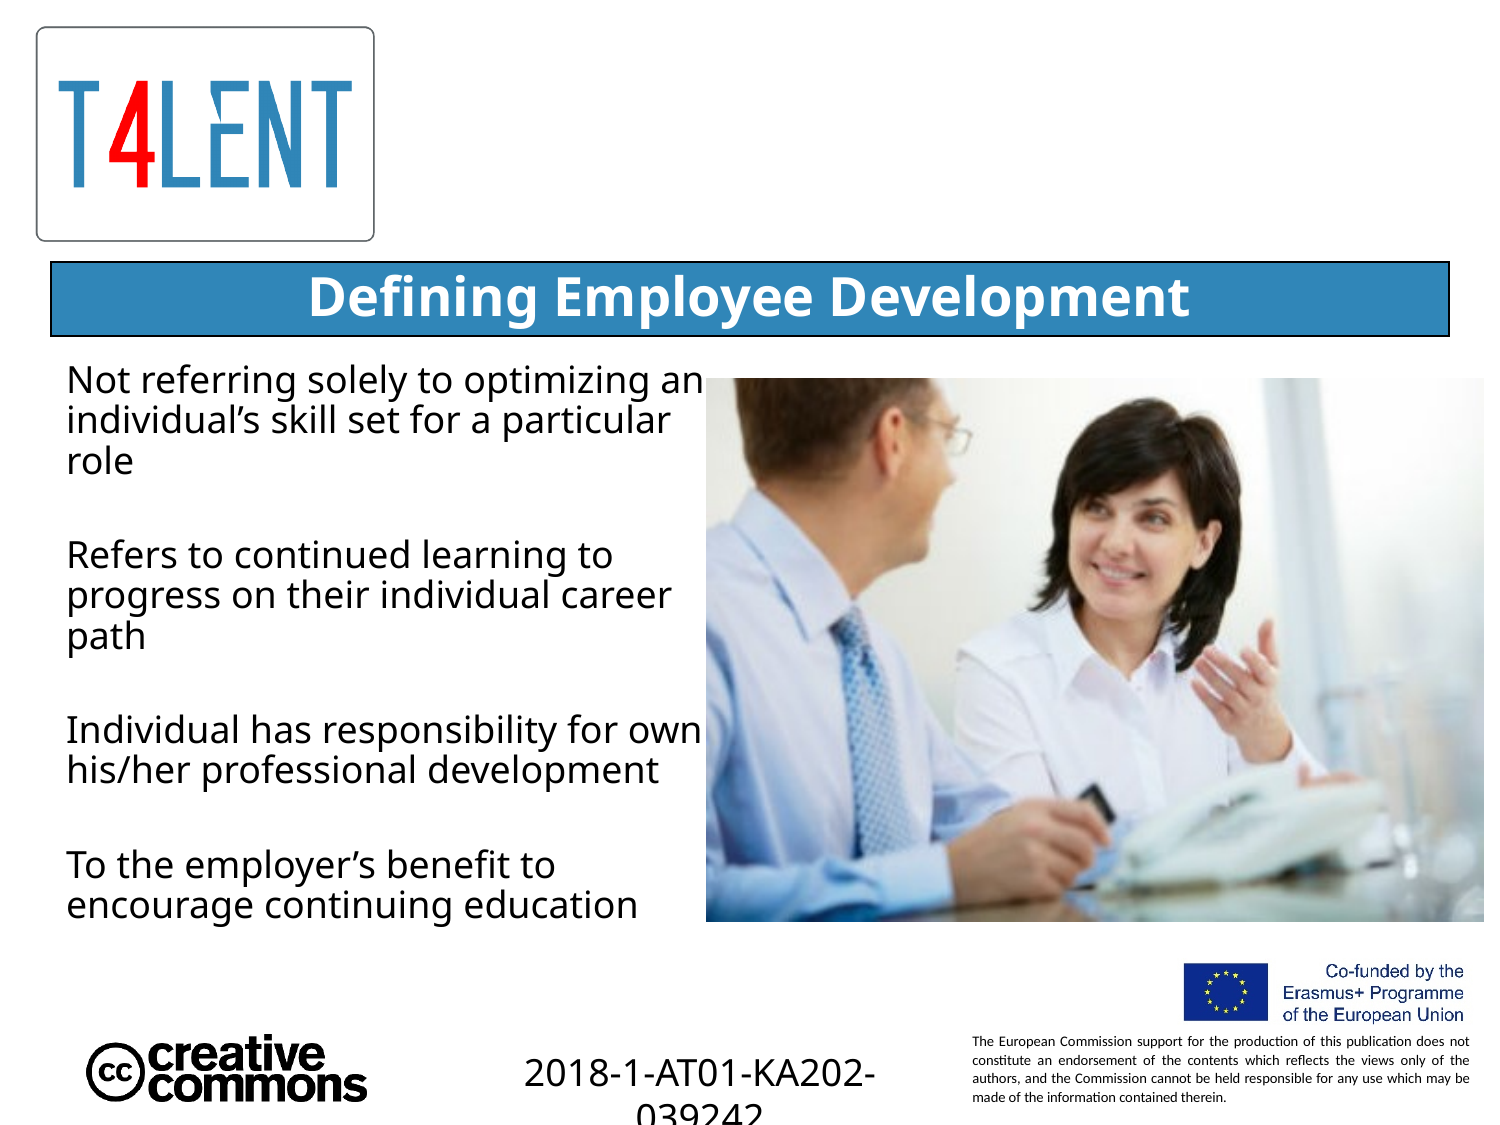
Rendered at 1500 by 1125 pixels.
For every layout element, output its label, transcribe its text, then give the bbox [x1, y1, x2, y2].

picture [1166, 962, 1478, 1026]
text_box 2018-1-AT01-KA202-039242 [454, 1040, 946, 1125]
picture [706, 378, 1485, 922]
title Defining Employee Development [51, 262, 1449, 337]
subtitle Not referring solely to optimizing an individual’s skill set for a particular role Refers to continued learning to progress on their individual career path Individual has responsibility for own his/her professional development To the employer’s benefit to encourage continuing education [51, 345, 724, 889]
picture [35, 26, 375, 242]
text_box [85, 886, 1500, 961]
picture [85, 1034, 367, 1102]
